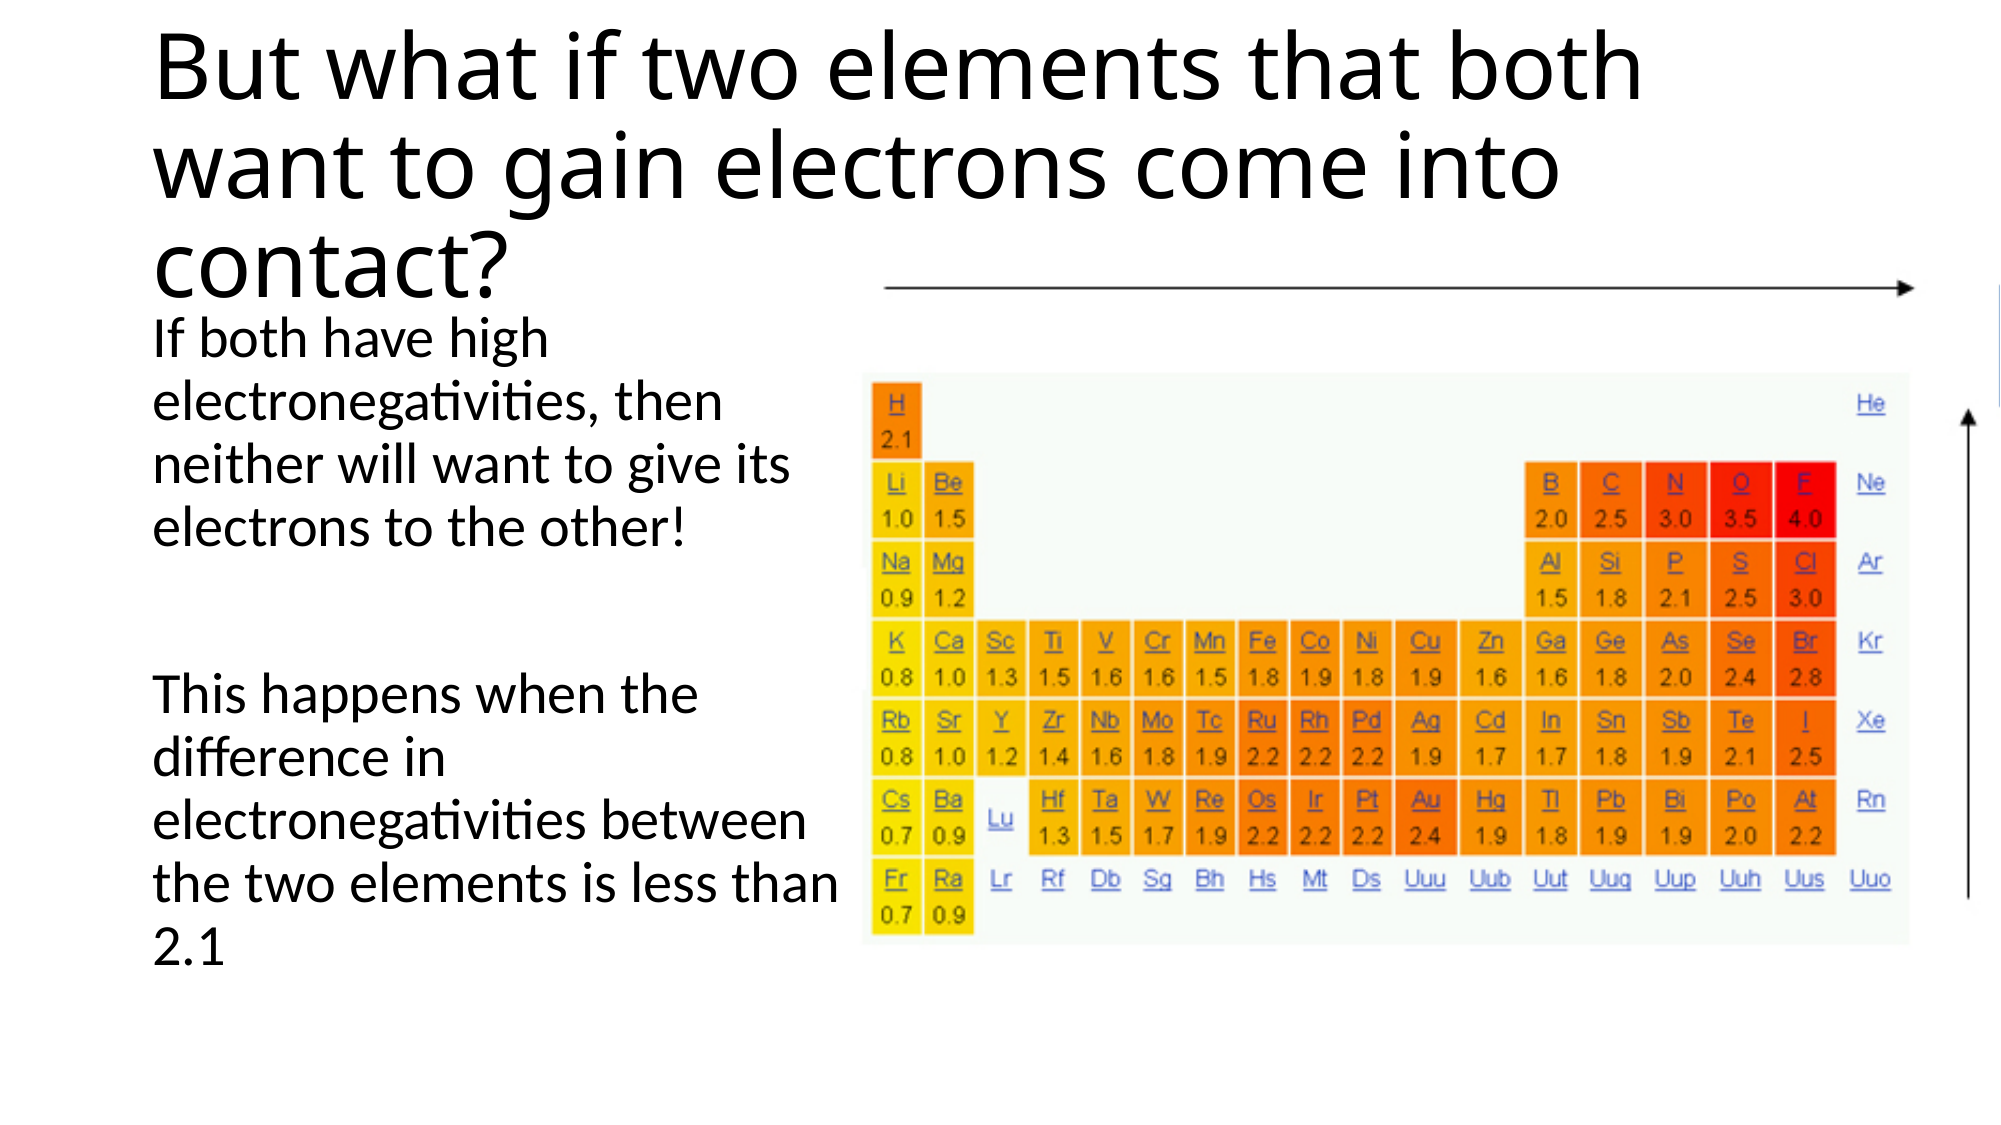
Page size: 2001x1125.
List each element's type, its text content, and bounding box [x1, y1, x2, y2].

list If both have high electronegativities, then neither will want to give its electrons to the other! This happens when the difference in electronegativities between the two elements is less than 2.1 [137, 299, 900, 1014]
picture [850, 264, 2000, 959]
title But what if two elements that both want to gain electrons come into contact? [137, 59, 1863, 278]
